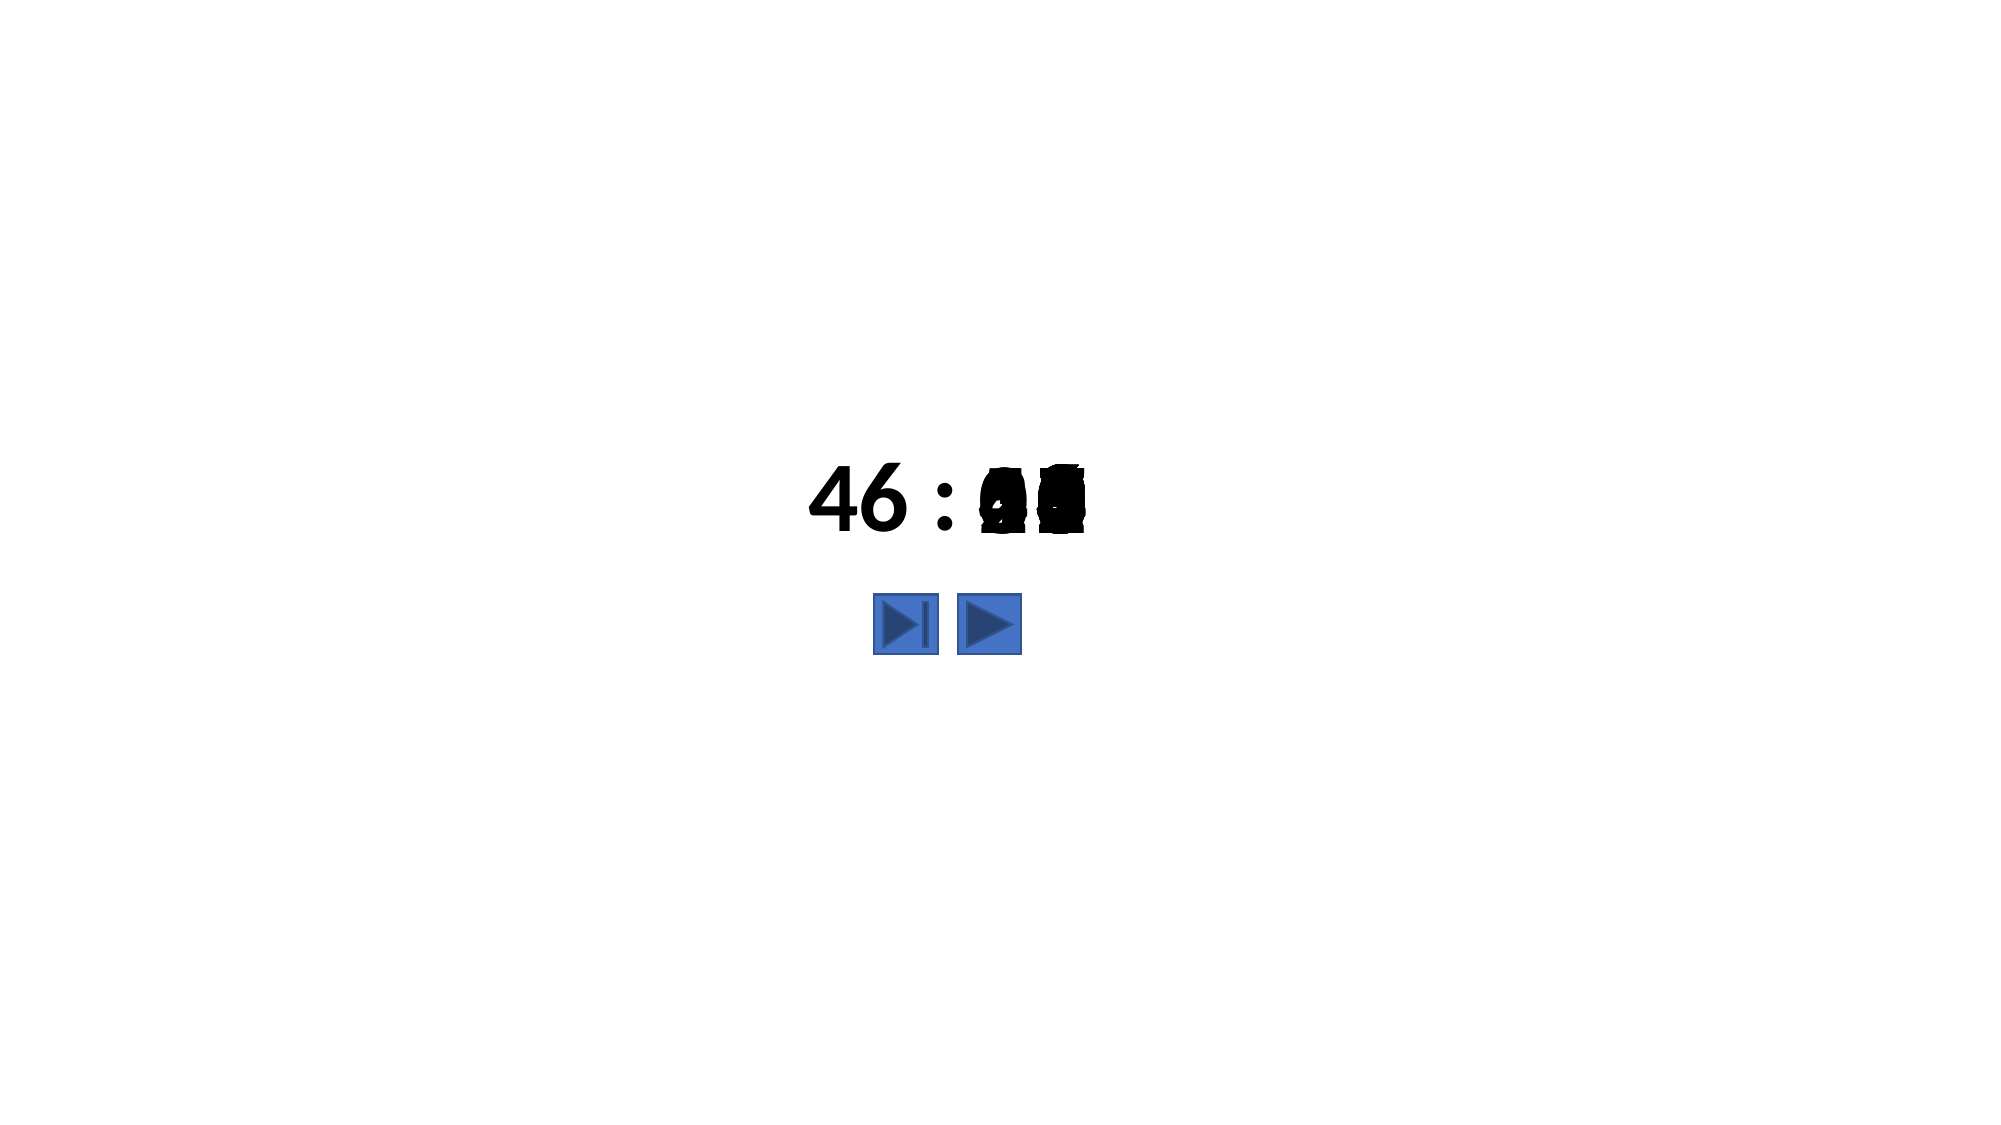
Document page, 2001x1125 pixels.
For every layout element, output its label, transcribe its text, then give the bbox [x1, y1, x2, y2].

slide_number 45 [784, 461, 925, 522]
